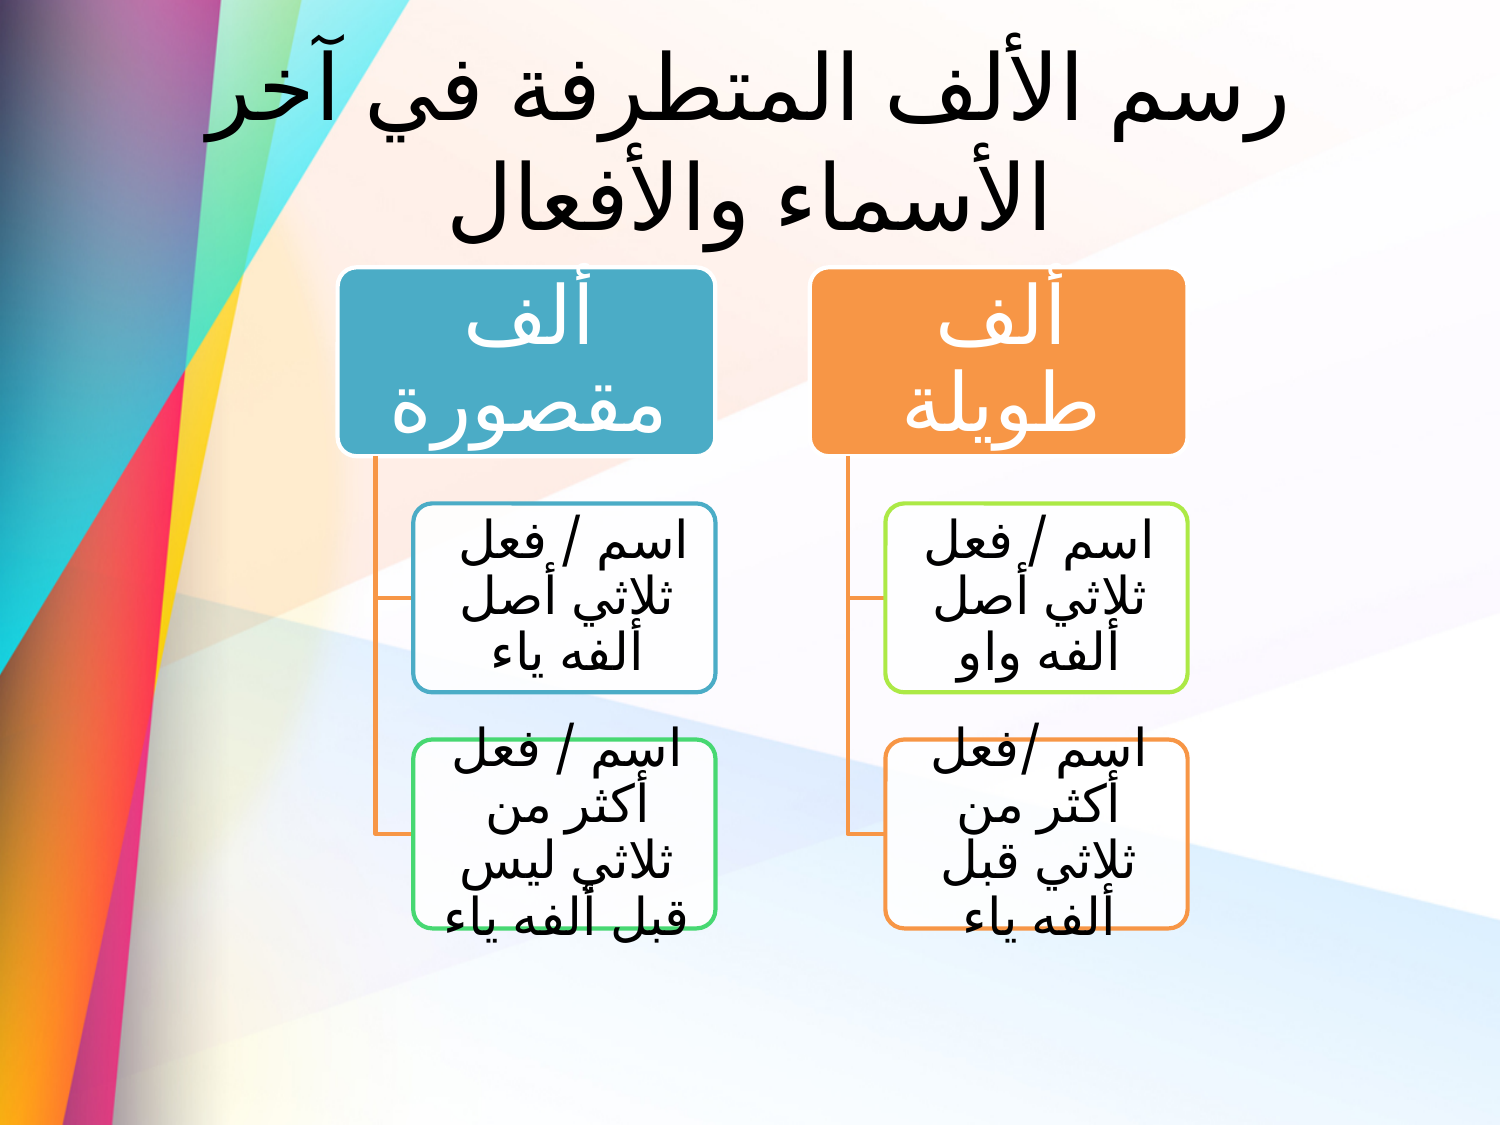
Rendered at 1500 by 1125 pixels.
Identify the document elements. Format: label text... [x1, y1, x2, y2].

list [100, 266, 1426, 929]
title رسم الألف المتطرفة في آخر الأسماء والأفعال [75, 45, 1425, 233]
picture [0, 0, 1500, 1125]
